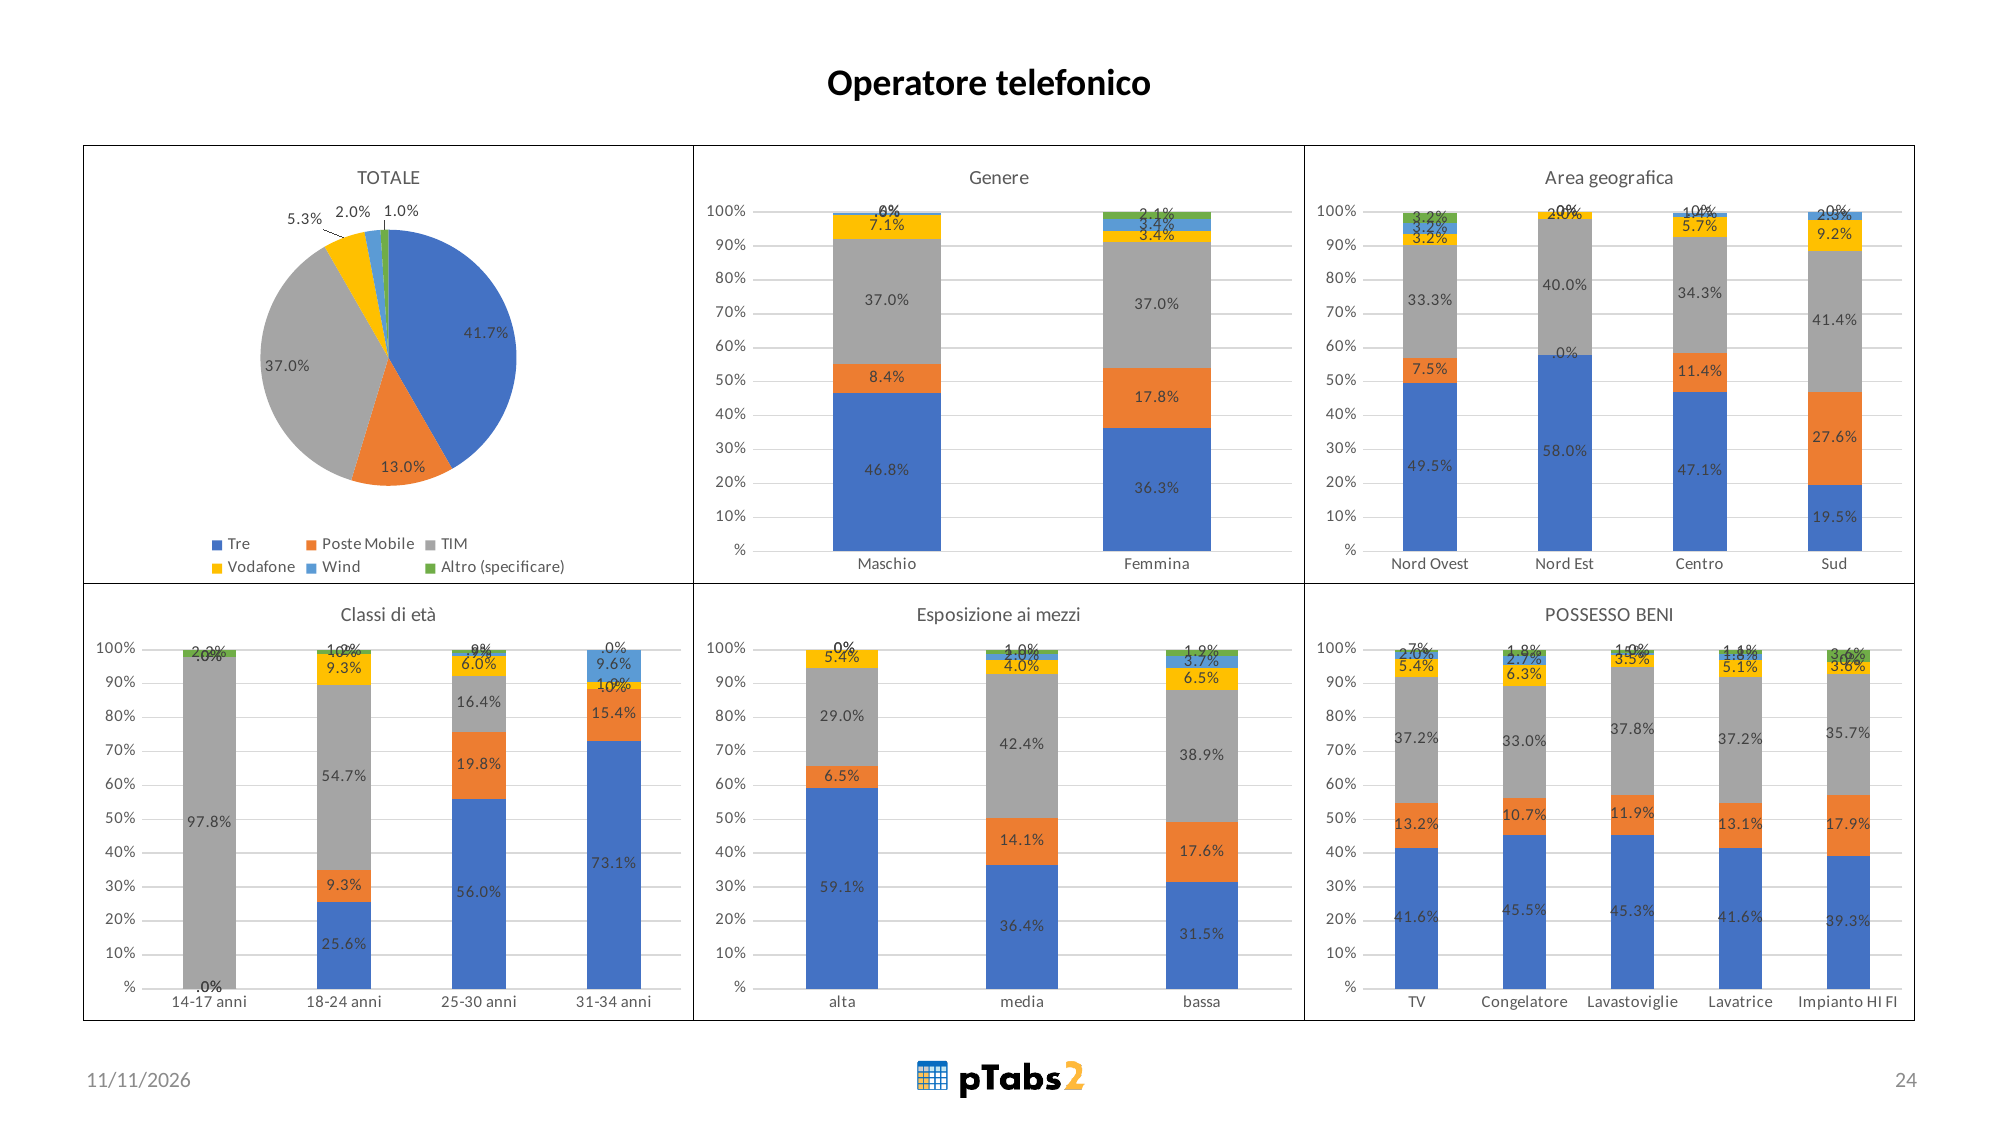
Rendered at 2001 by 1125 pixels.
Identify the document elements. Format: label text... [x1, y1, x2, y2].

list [913, 1058, 1087, 1100]
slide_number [70, 1055, 512, 1103]
chart [83, 145, 1915, 1021]
title Operatore telefonico [104, 52, 1875, 115]
slide_number 24 [1482, 1055, 1933, 1103]
